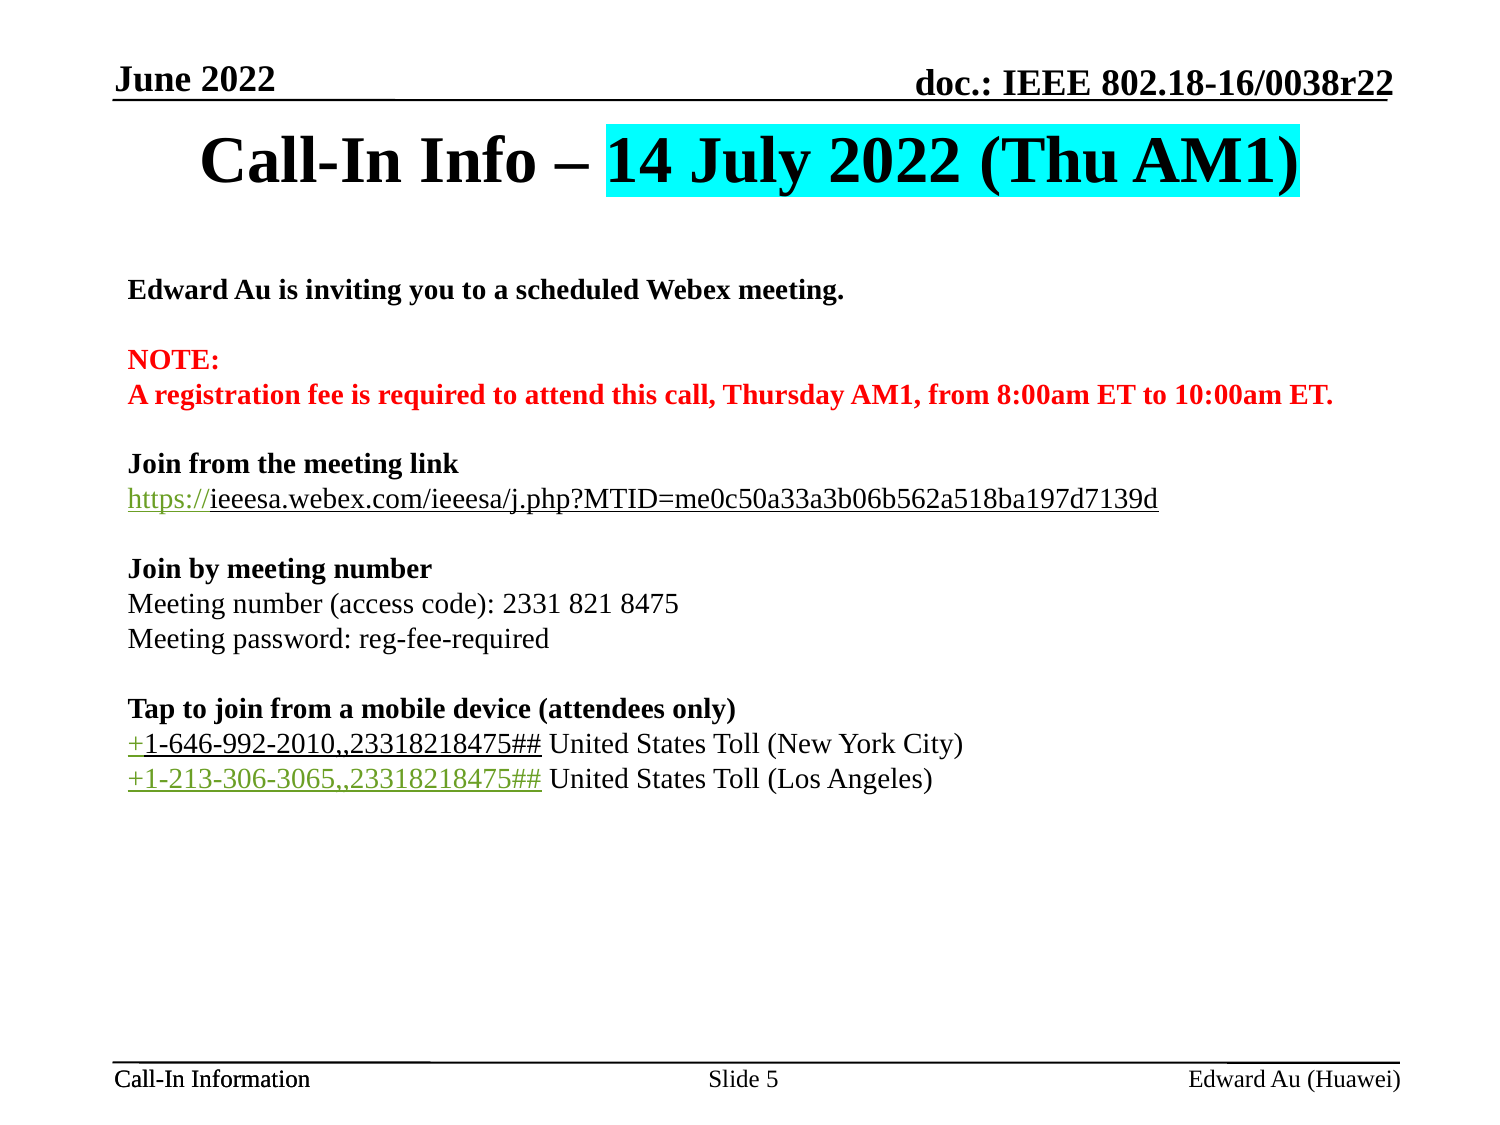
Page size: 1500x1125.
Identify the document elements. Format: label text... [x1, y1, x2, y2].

footer Edward Au (Huawei) [878, 1063, 1402, 1093]
list Edward Au is inviting you to a scheduled Webex meeting. NOTE: A registration fee is required to attend this call, Thursday AM1, from 8:00am ET to 10:00am ET. Join from the meeting link https://ieeesa.webex.com/ieeesa/j.php?MTID=me0c50a33a3b06b562a518ba197d7139d Join by meeting number Meeting number (access code): 2331 821 8475 Meeting password: reg-fee-required Tap to join from a mobile device (attendees only) +1-646-992-2010,,23318218475## United States Toll (New York City) +1-213-306-3065,,23318218475## United States Toll (Los Angeles) [112, 262, 1402, 1063]
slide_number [114, 54, 501, 100]
title Call-In Info – 14 July 2022 (Thu AM1) [112, 112, 1388, 201]
slide_number Slide 5 [687, 1063, 800, 1123]
